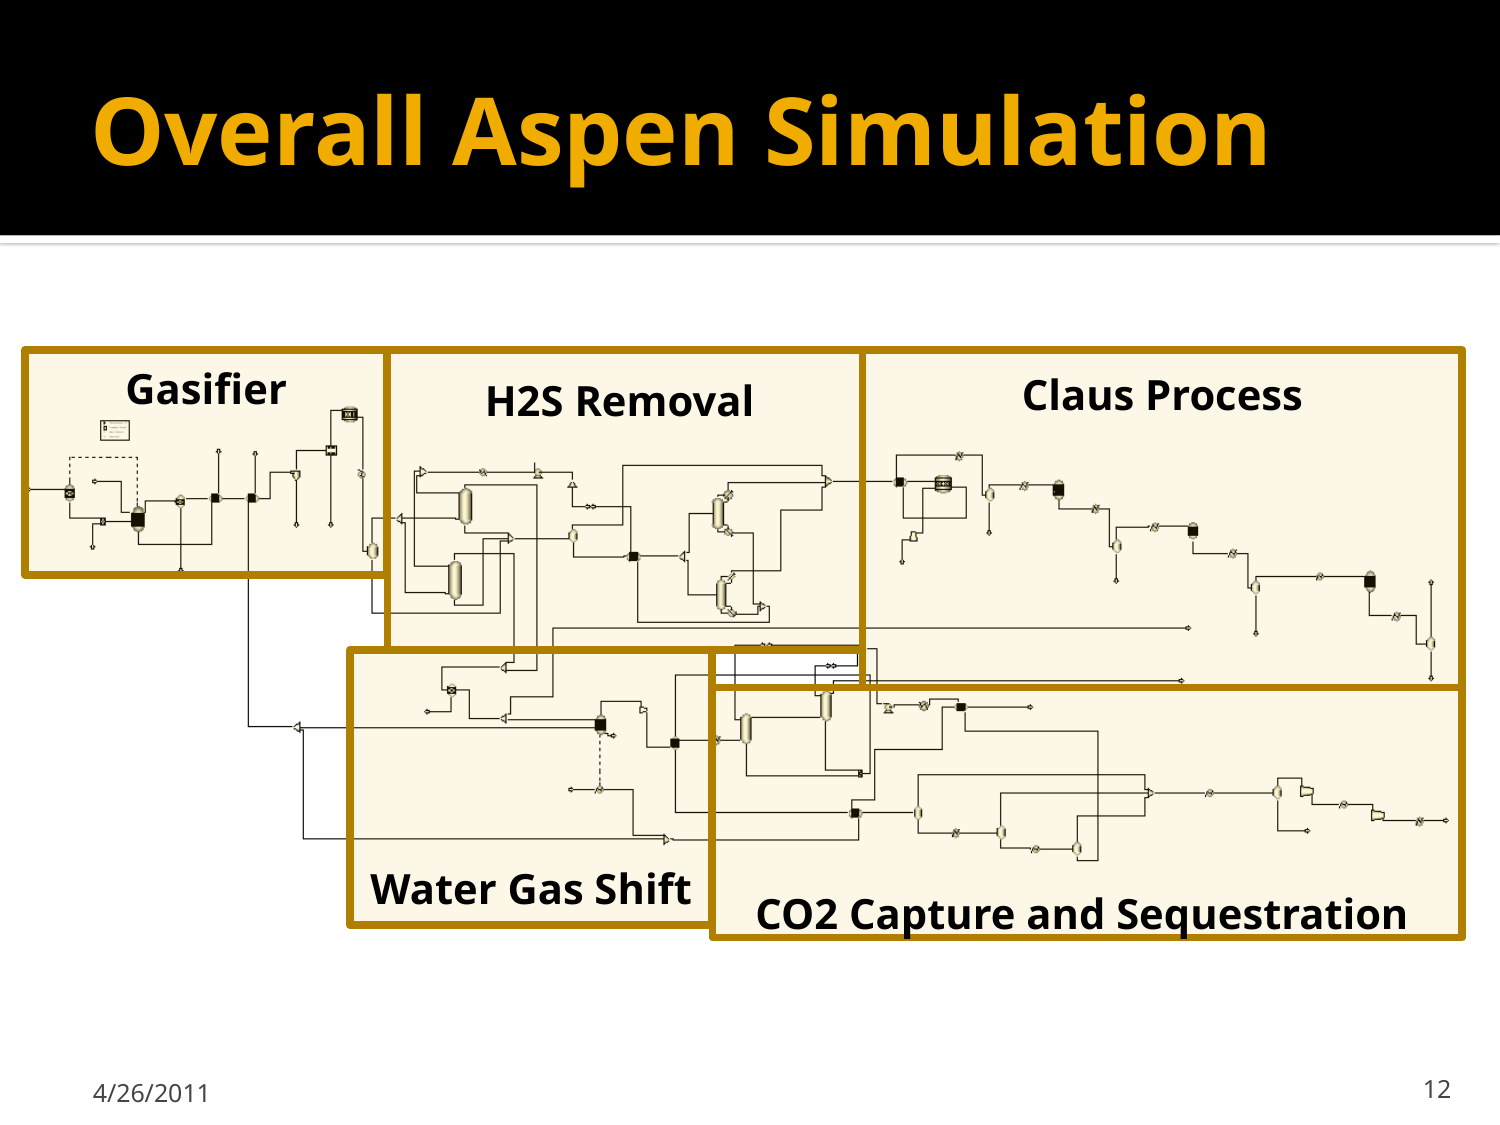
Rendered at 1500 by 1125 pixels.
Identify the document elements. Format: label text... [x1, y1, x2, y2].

title Overall Aspen Simulation [75, 25, 1425, 231]
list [12, 387, 1473, 875]
text_box CO2 Capture and Sequestration [709, 884, 1466, 941]
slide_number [75, 1062, 425, 1108]
slide_number 12 [1345, 1062, 1467, 1108]
text_box H2S Removal [384, 346, 860, 385]
text_box Water Gas Shift [346, 884, 709, 929]
text_box Gasifier [21, 346, 385, 385]
text_box Claus Process [859, 346, 1466, 385]
